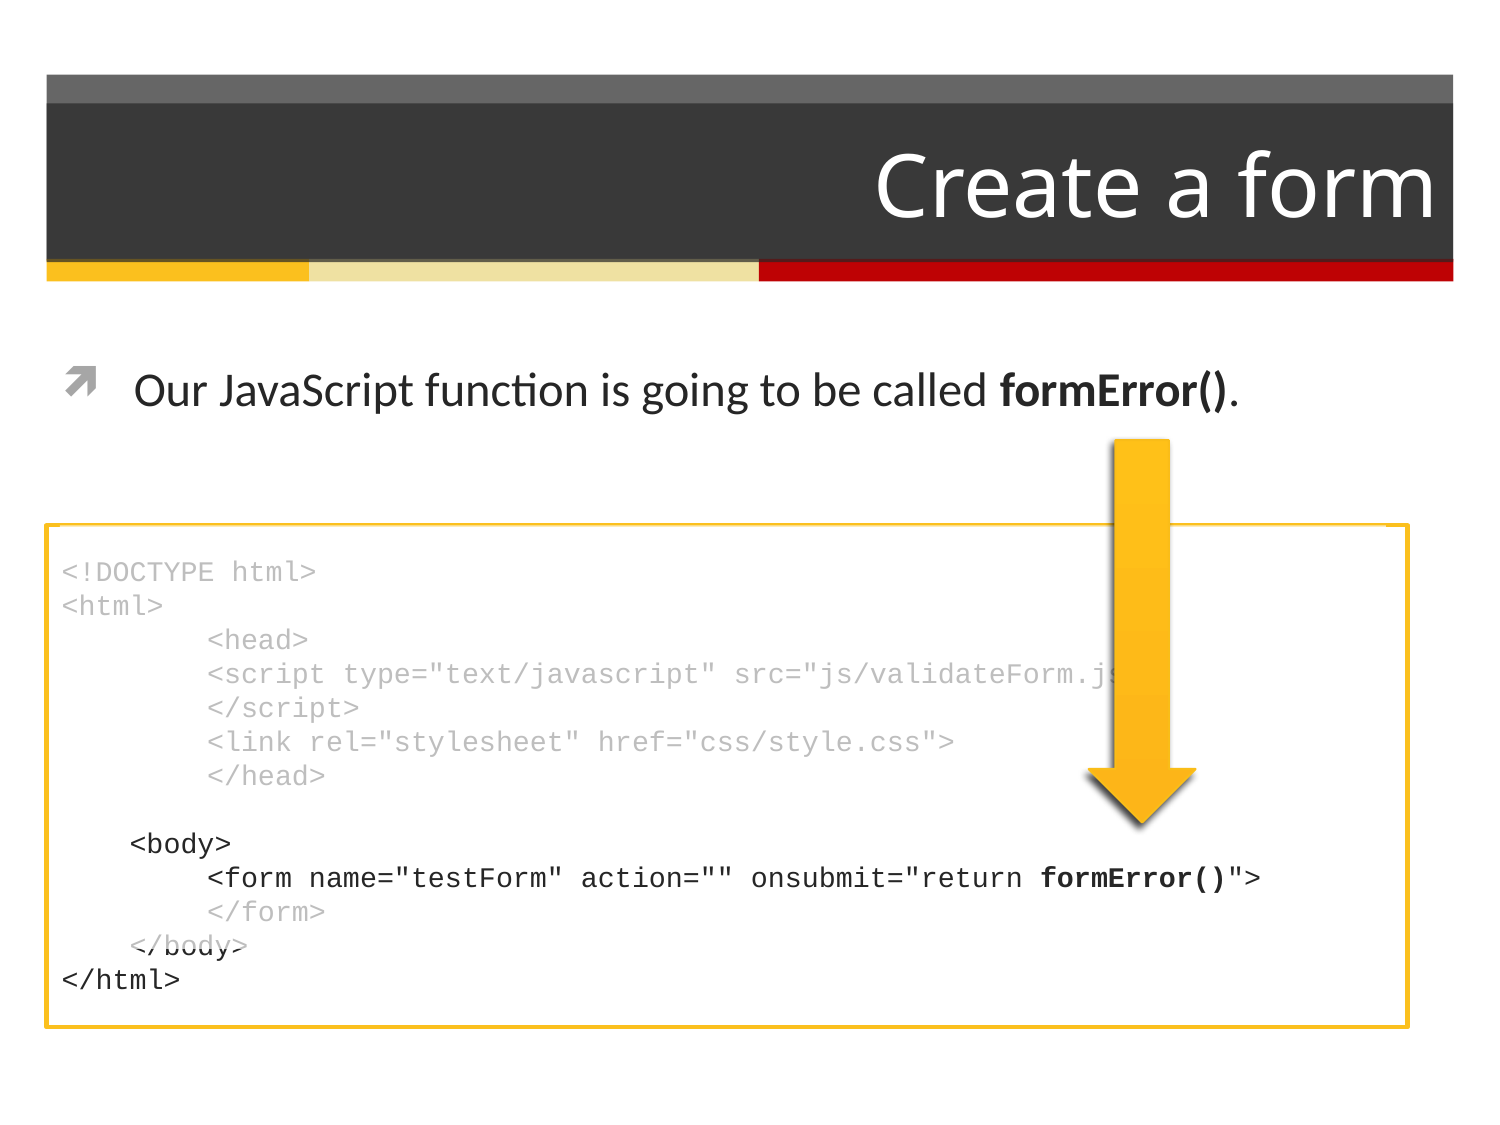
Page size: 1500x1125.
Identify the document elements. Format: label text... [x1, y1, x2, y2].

text_box [44, 523, 1410, 1029]
title Create a form [46, 103, 1454, 263]
text_box [58, 894, 1388, 951]
text_box [1146, 523, 1388, 832]
list Our JavaScript function is going to be called formError(). <!DOCTYPE html> <html> <head> <script type="text/javascript" src="js/validateForm.js"> </script> <link rel="stylesheet" href="css/style.css"> </head> <body> <form name="testForm" action="" onsubmit="return formError()"> </form> </body> </html> [46, 350, 1454, 1005]
text_box [58, 523, 1132, 832]
text_box [1087, 439, 1197, 824]
